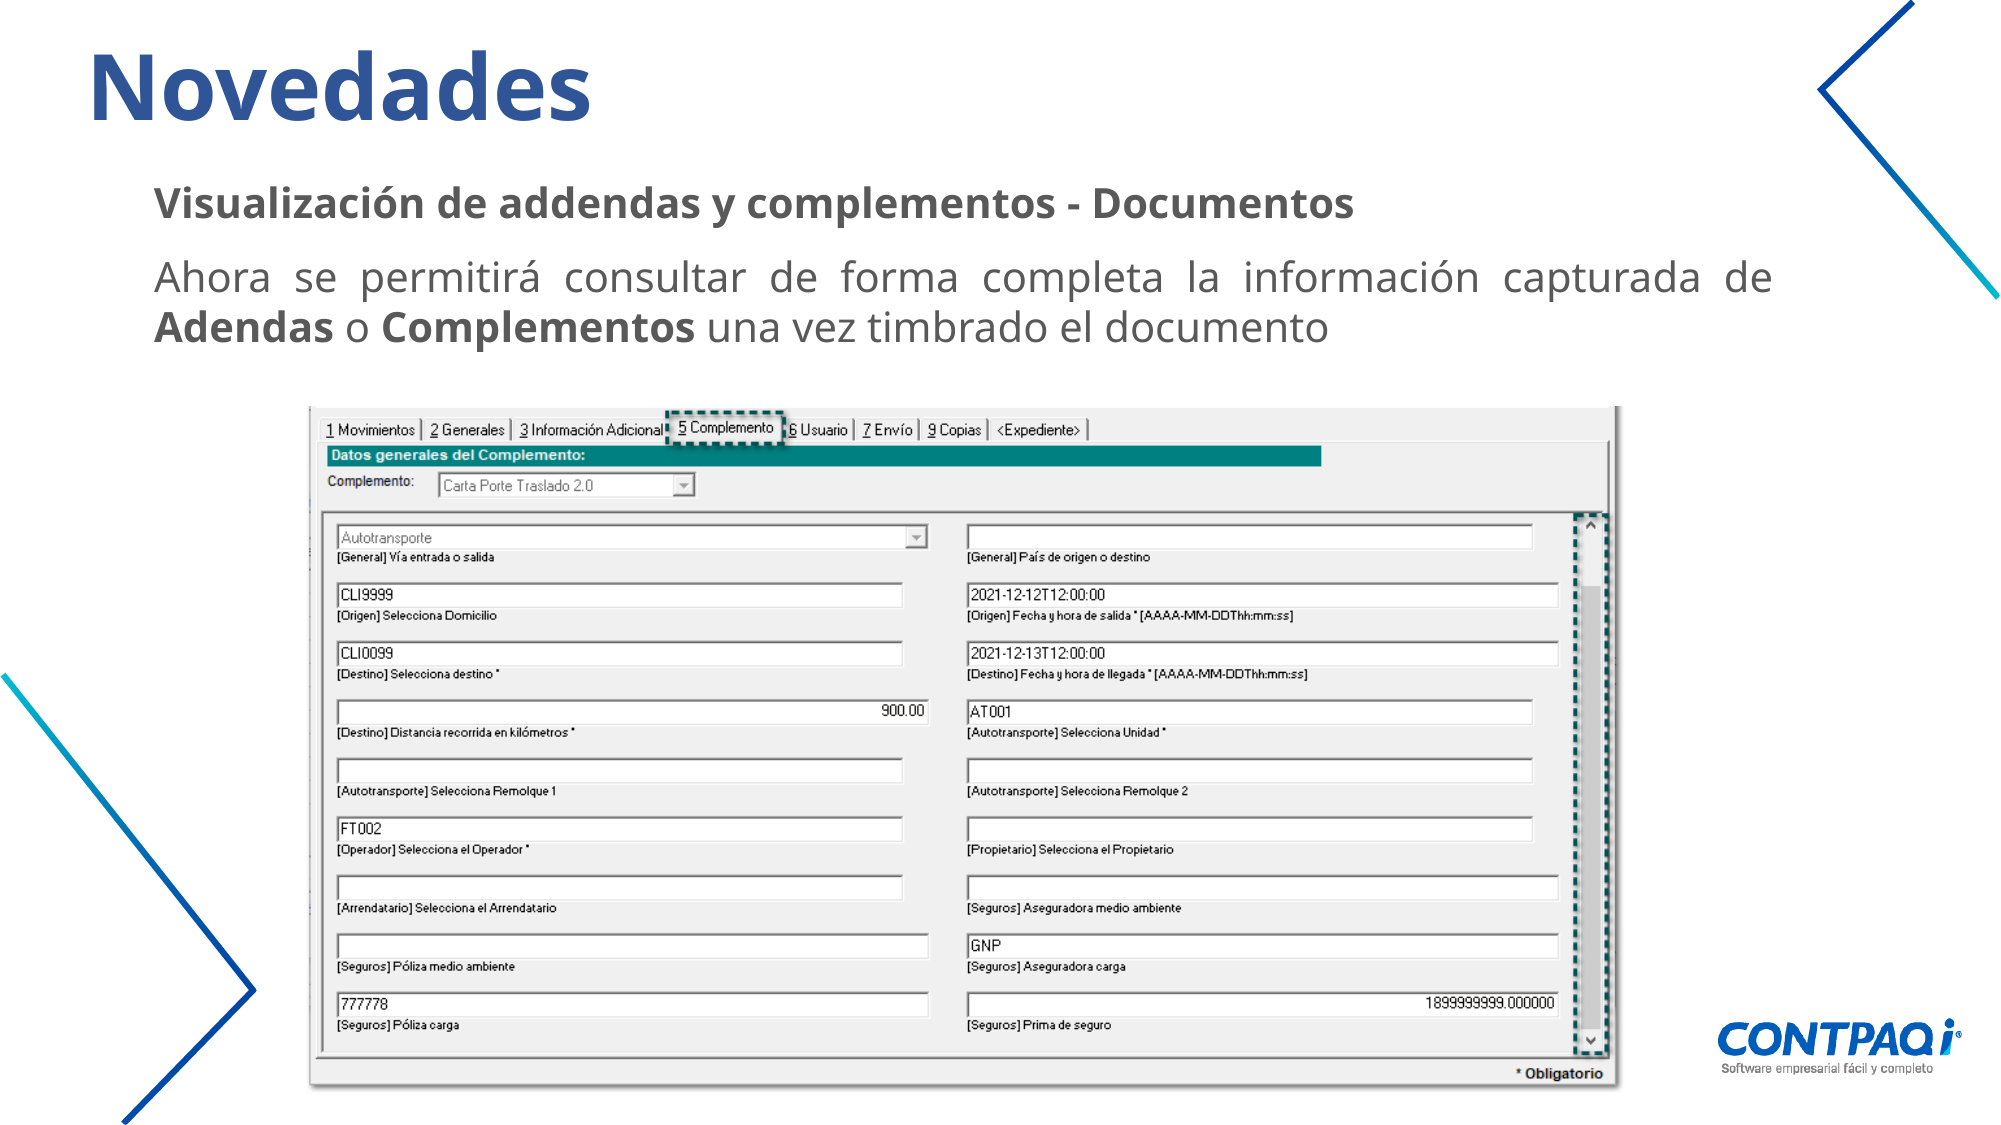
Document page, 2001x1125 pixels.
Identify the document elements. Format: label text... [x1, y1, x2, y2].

picture [0, 672, 257, 1125]
picture [299, 406, 1628, 1106]
picture [1816, 0, 2000, 300]
title Novedades [71, 19, 1372, 162]
picture [1718, 1018, 1962, 1075]
text_box Visualización de addendas y complementos - Documentos [139, 169, 1861, 235]
text_box Ahora se permitirá consultar de forma completa la información capturada de Adendas o Complementos una vez timbrado el documento [139, 243, 1789, 359]
